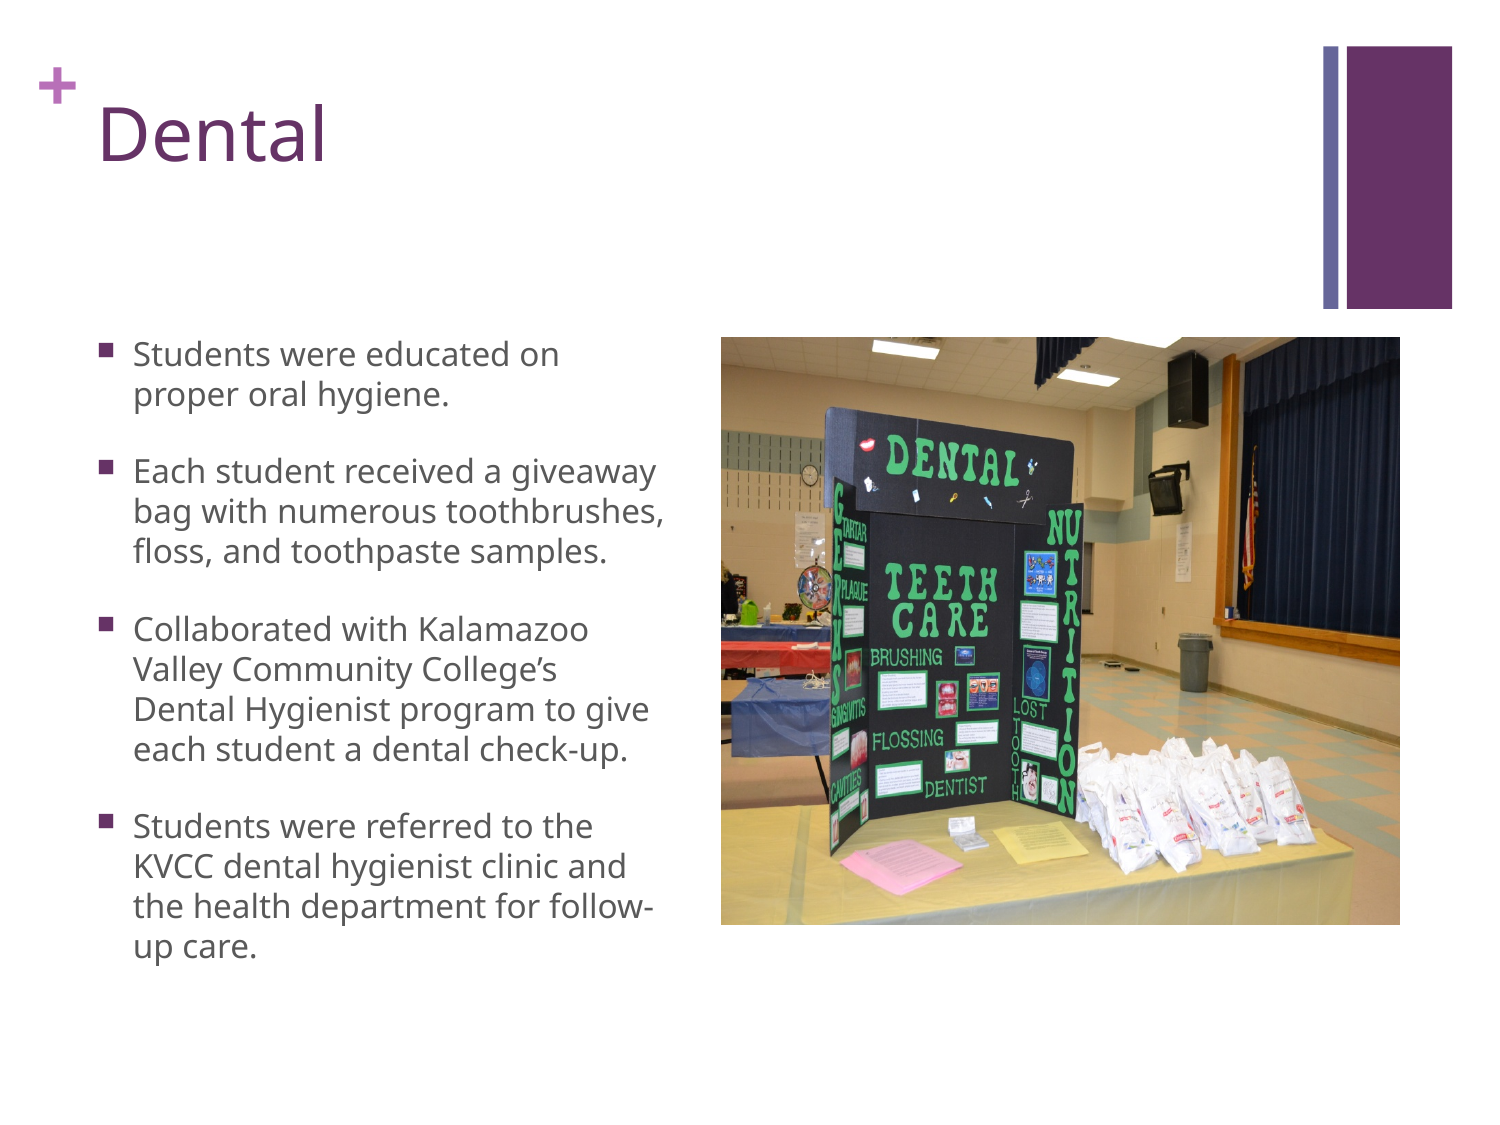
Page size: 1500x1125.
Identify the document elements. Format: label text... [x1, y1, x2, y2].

title Dental [81, 79, 1322, 263]
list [721, 336, 1401, 926]
list Students were educated on proper oral hygiene. Each student received a giveaway bag with numerous toothbrushes, floss, and toothpaste samples. Collaborated with Kalamazoo Valley Community College’s Dental Hygienist program to give each student a dental check-up. Students were referred to the KVCC dental hygienist clinic and the health department for follow-up care. [81, 325, 682, 1005]
